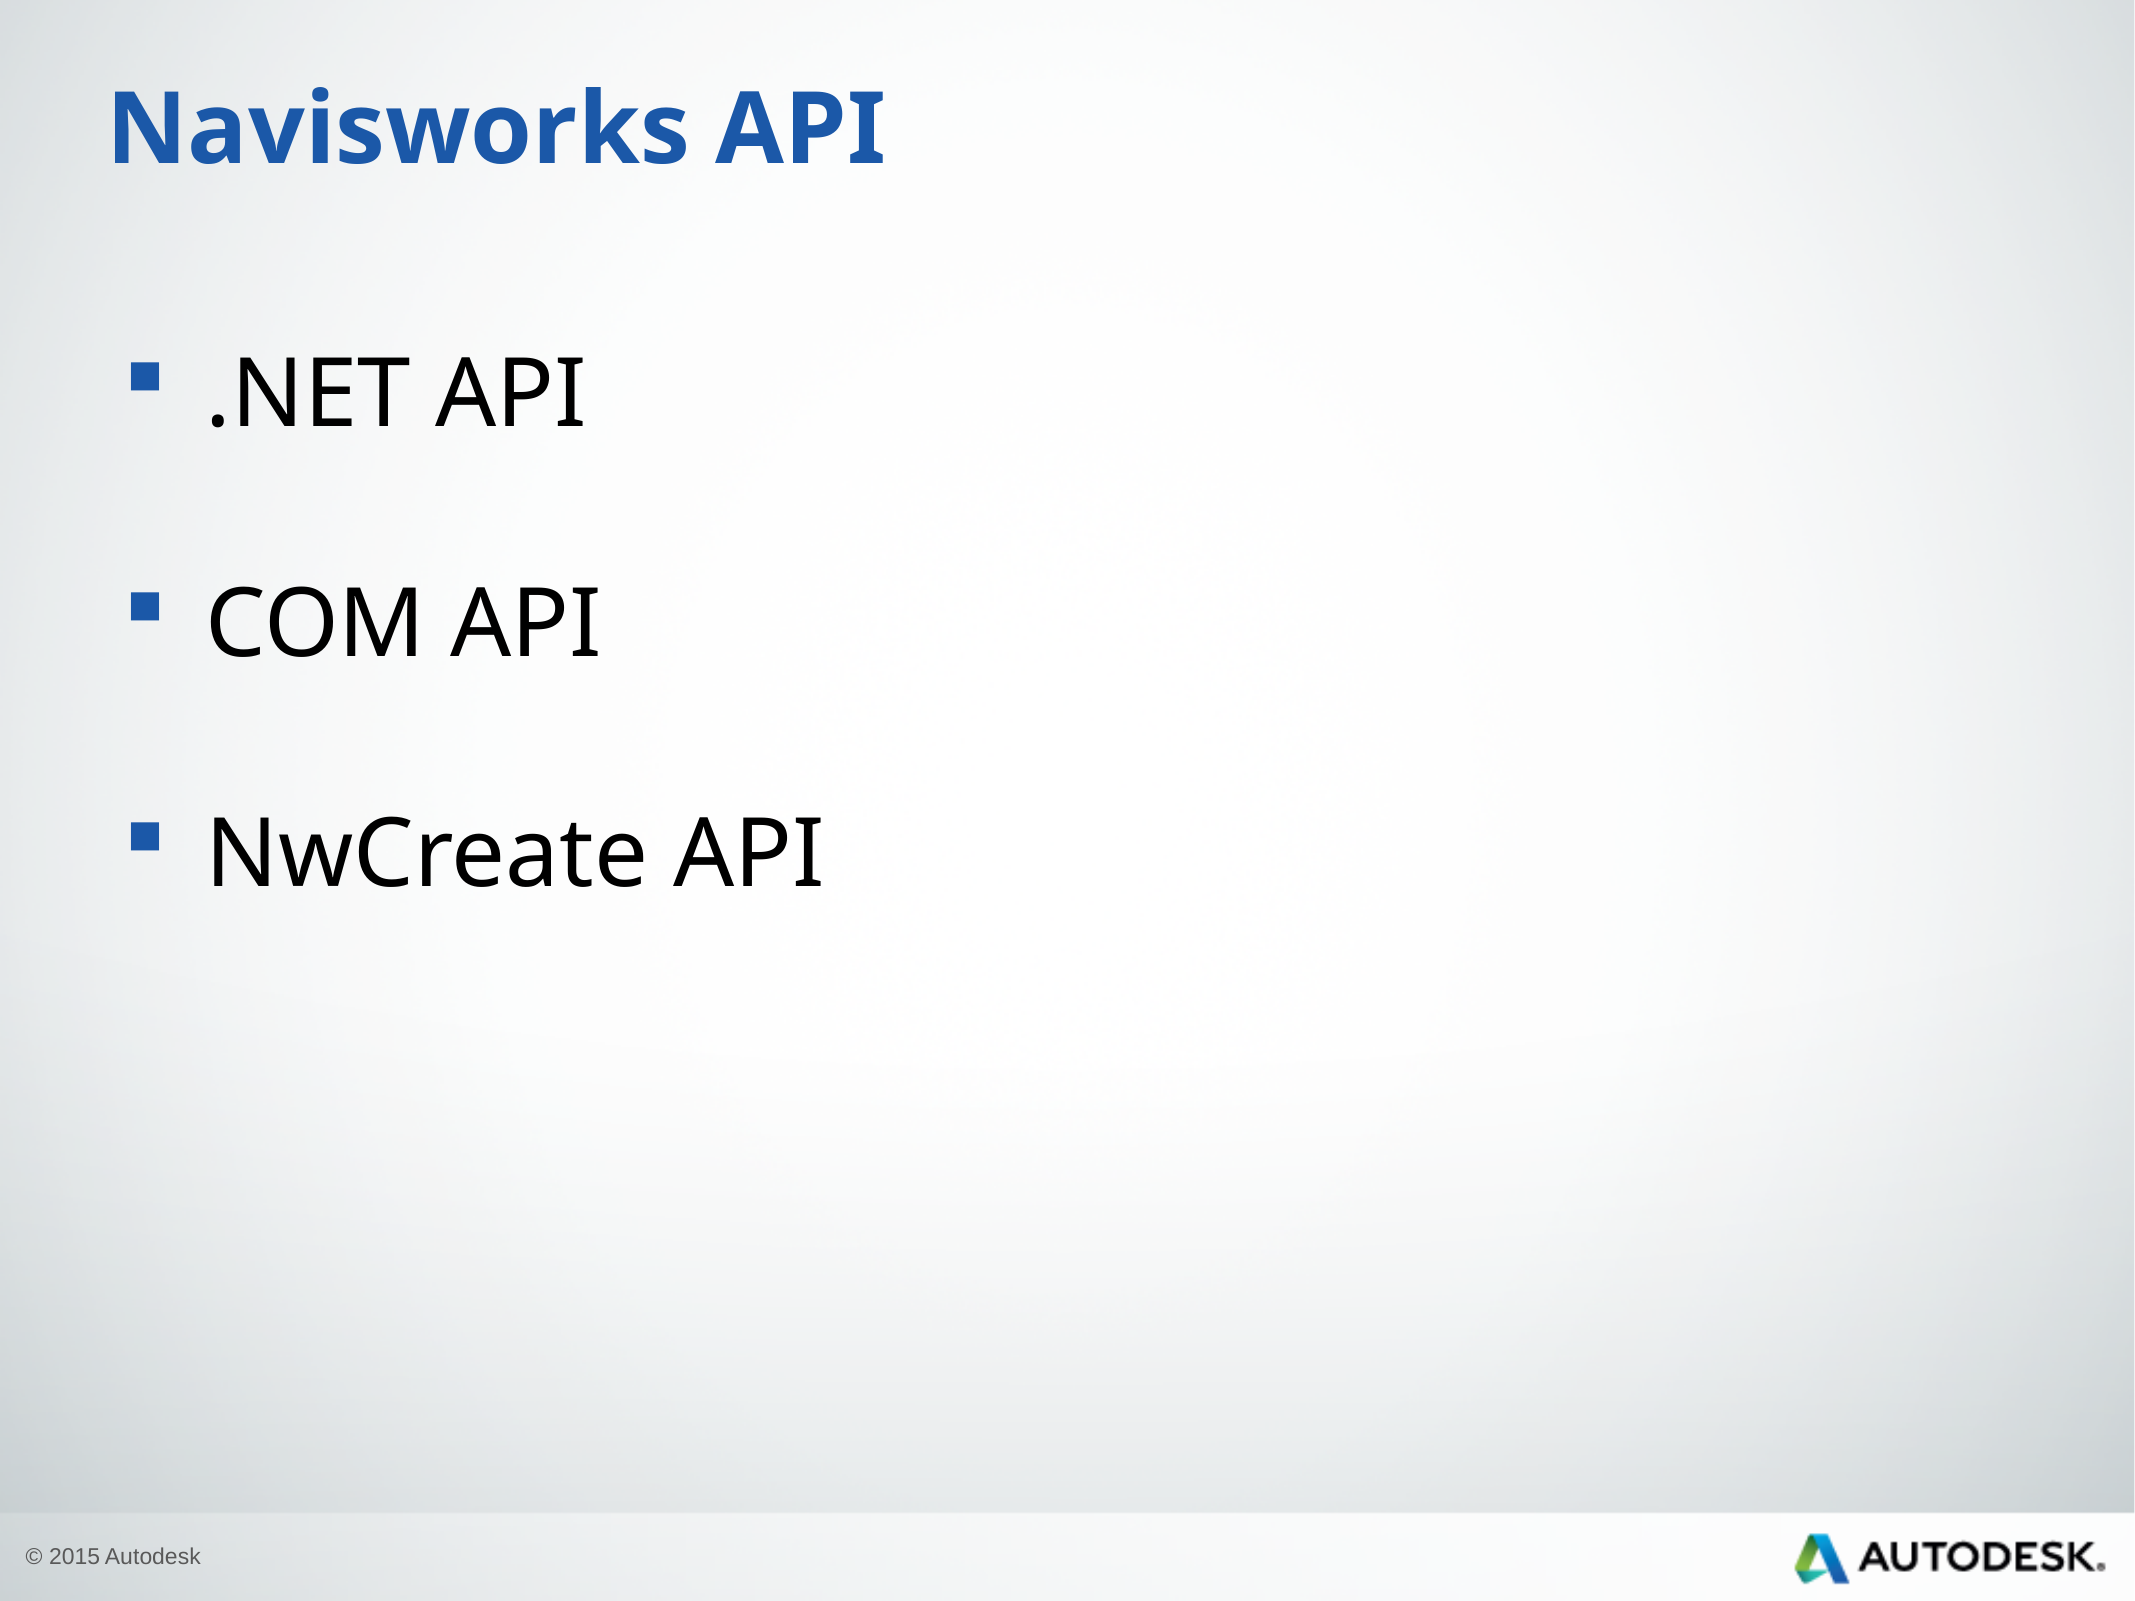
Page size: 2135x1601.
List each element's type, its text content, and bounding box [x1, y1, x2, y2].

title Navisworks API [106, 64, 2028, 331]
list .NET API COM API NwCreate API [106, 331, 2028, 1444]
picture [0, 0, 2135, 1601]
